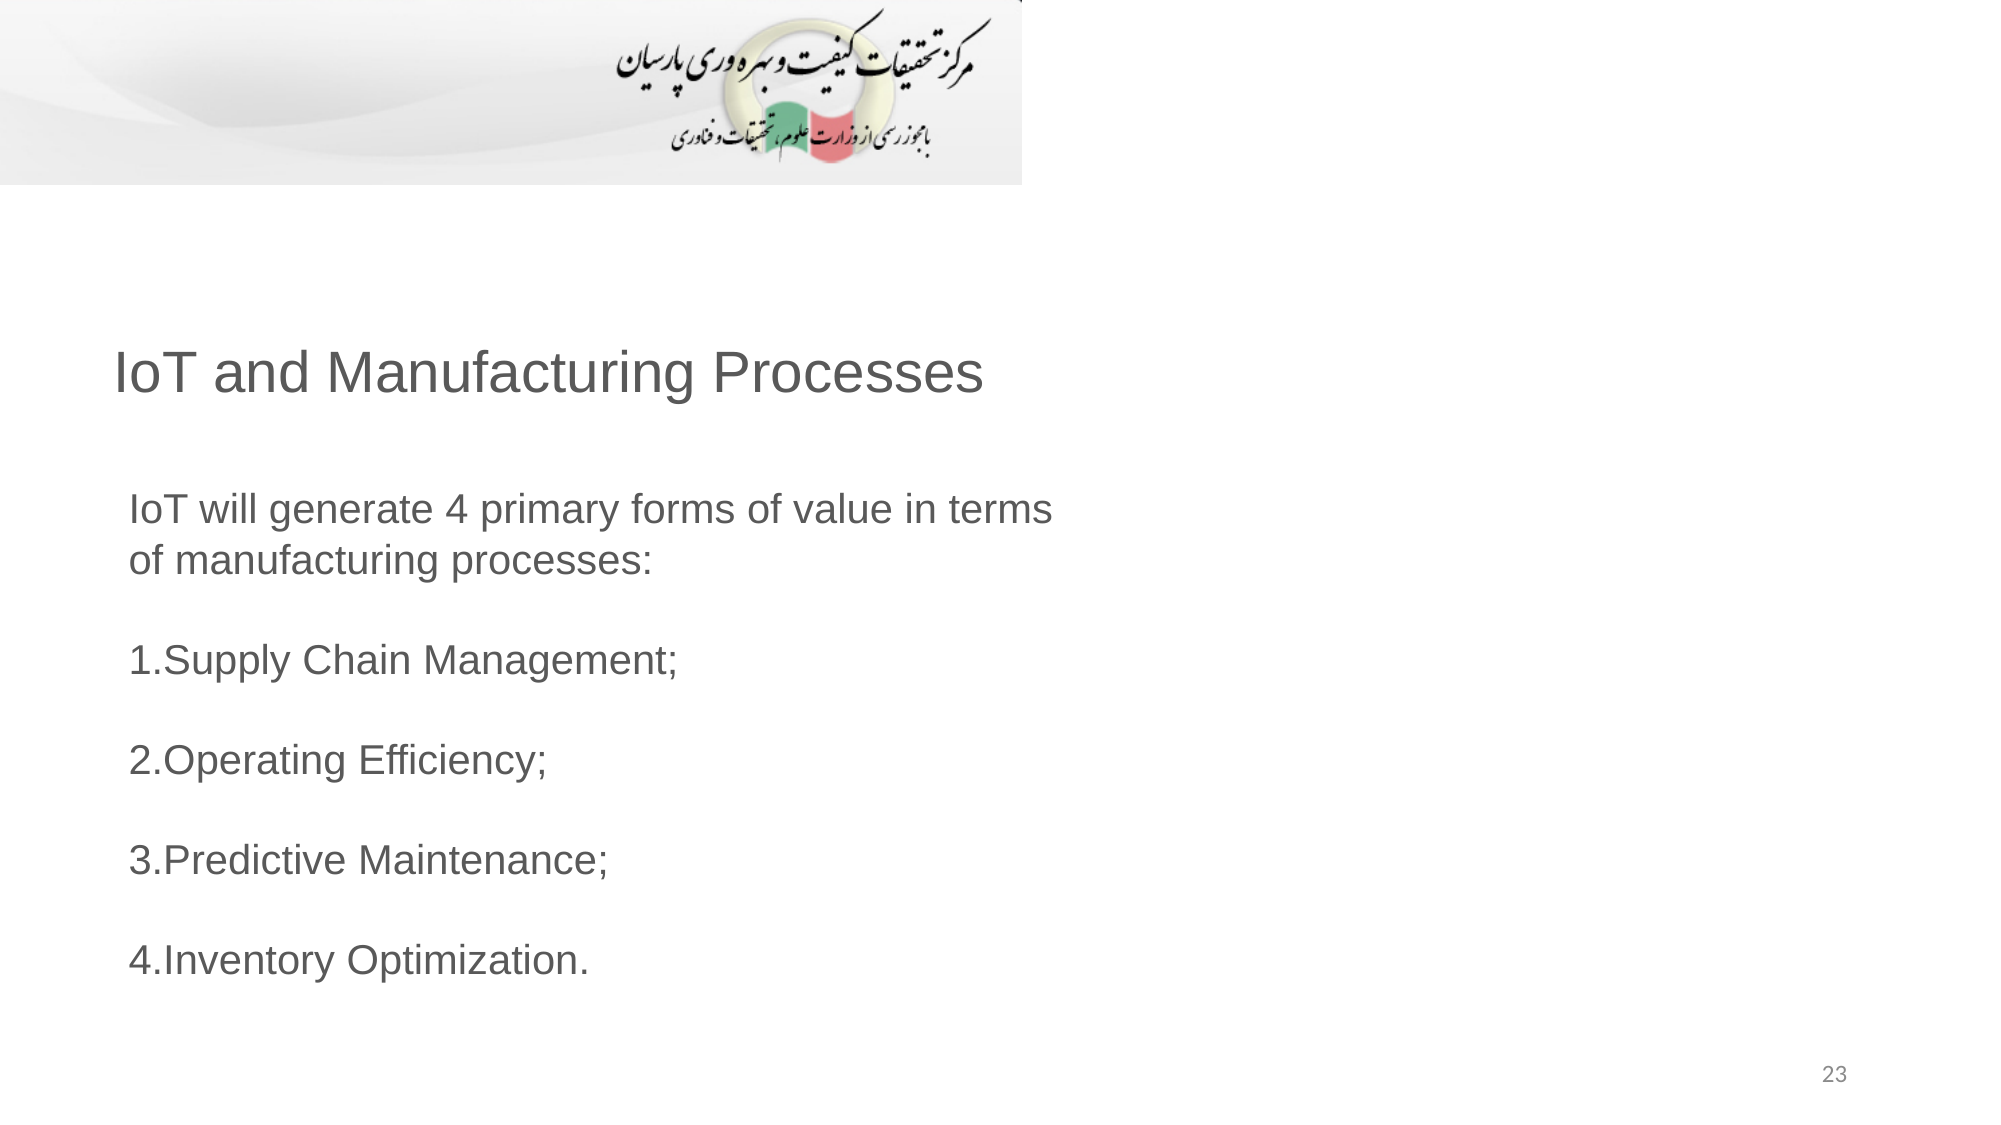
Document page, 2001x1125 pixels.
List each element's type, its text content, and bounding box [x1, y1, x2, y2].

picture [0, 0, 1022, 185]
slide_number 23 [1412, 1042, 1863, 1103]
text_box IoT will generate 4 primary forms of value in terms of manufacturing processes: 1.Supply Chain Management; 2.Operating Efficiency; 3.Predictive Maintenance; 4.Inventory Optimization. [113, 474, 1114, 990]
text_box IoT and Manufacturing Processes [99, 327, 1099, 412]
